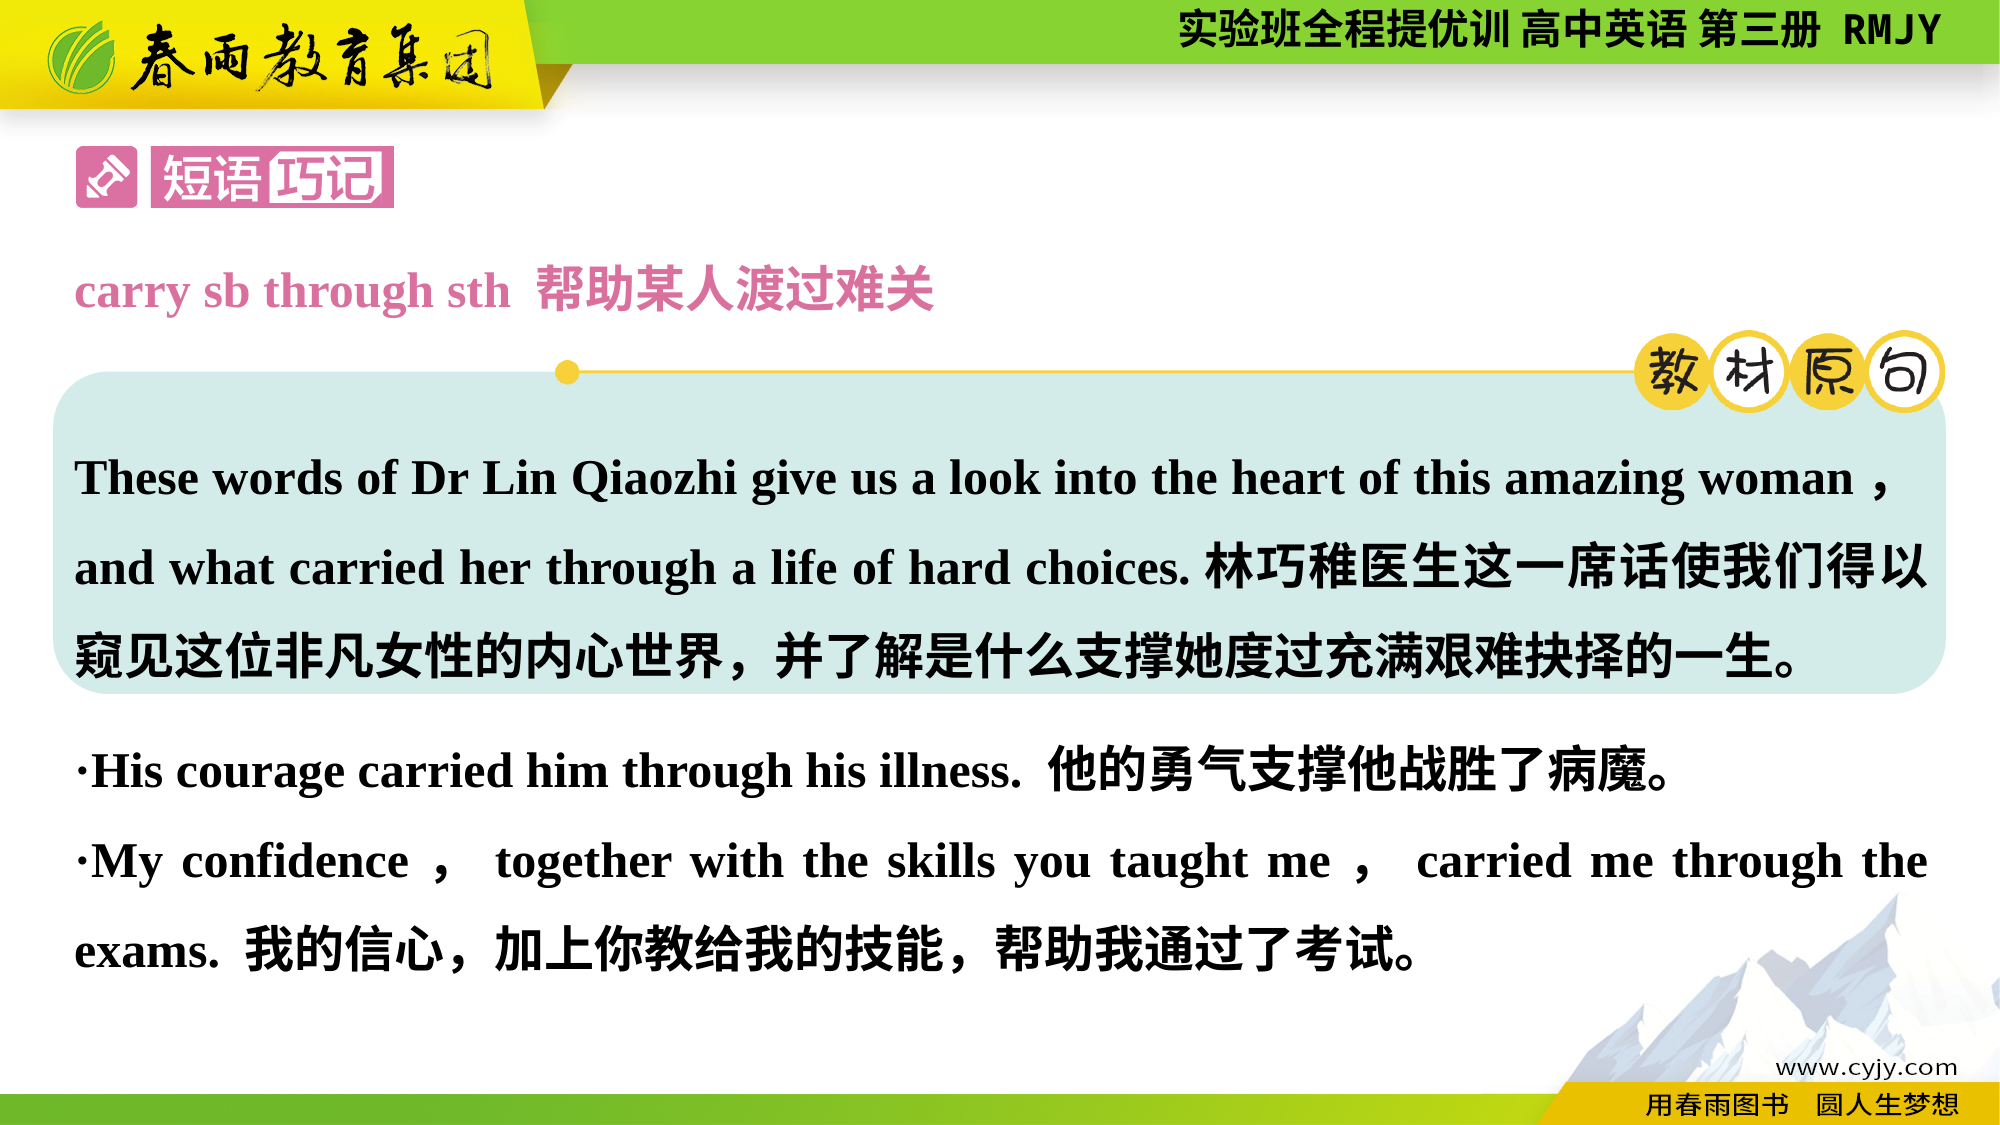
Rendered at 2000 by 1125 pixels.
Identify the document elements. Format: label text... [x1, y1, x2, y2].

text_box These words of Dr Lin Qiaozhi give us a look into the heart of this amazing woman，and what carried her through a life of hard choices.林巧稚医生这一席话使我们得以窥见这位非凡女性的内心世界，并了解是什么支撑她度过充满艰难抉择的一生。 [59, 406, 1944, 692]
list carry sb through sth 帮助某人渡过难关 [59, 220, 1944, 315]
picture [0, 0, 2000, 1125]
text_box [54, 373, 550, 661]
text_box ·His courage carried him through his illness. 他的勇气支撑他战胜了病魔。 ·My confidence，together with the skills you taught me，carried me through the exams. 我的信心，加上你教给我的技能，帮助我通过了考试。 [59, 699, 1944, 985]
